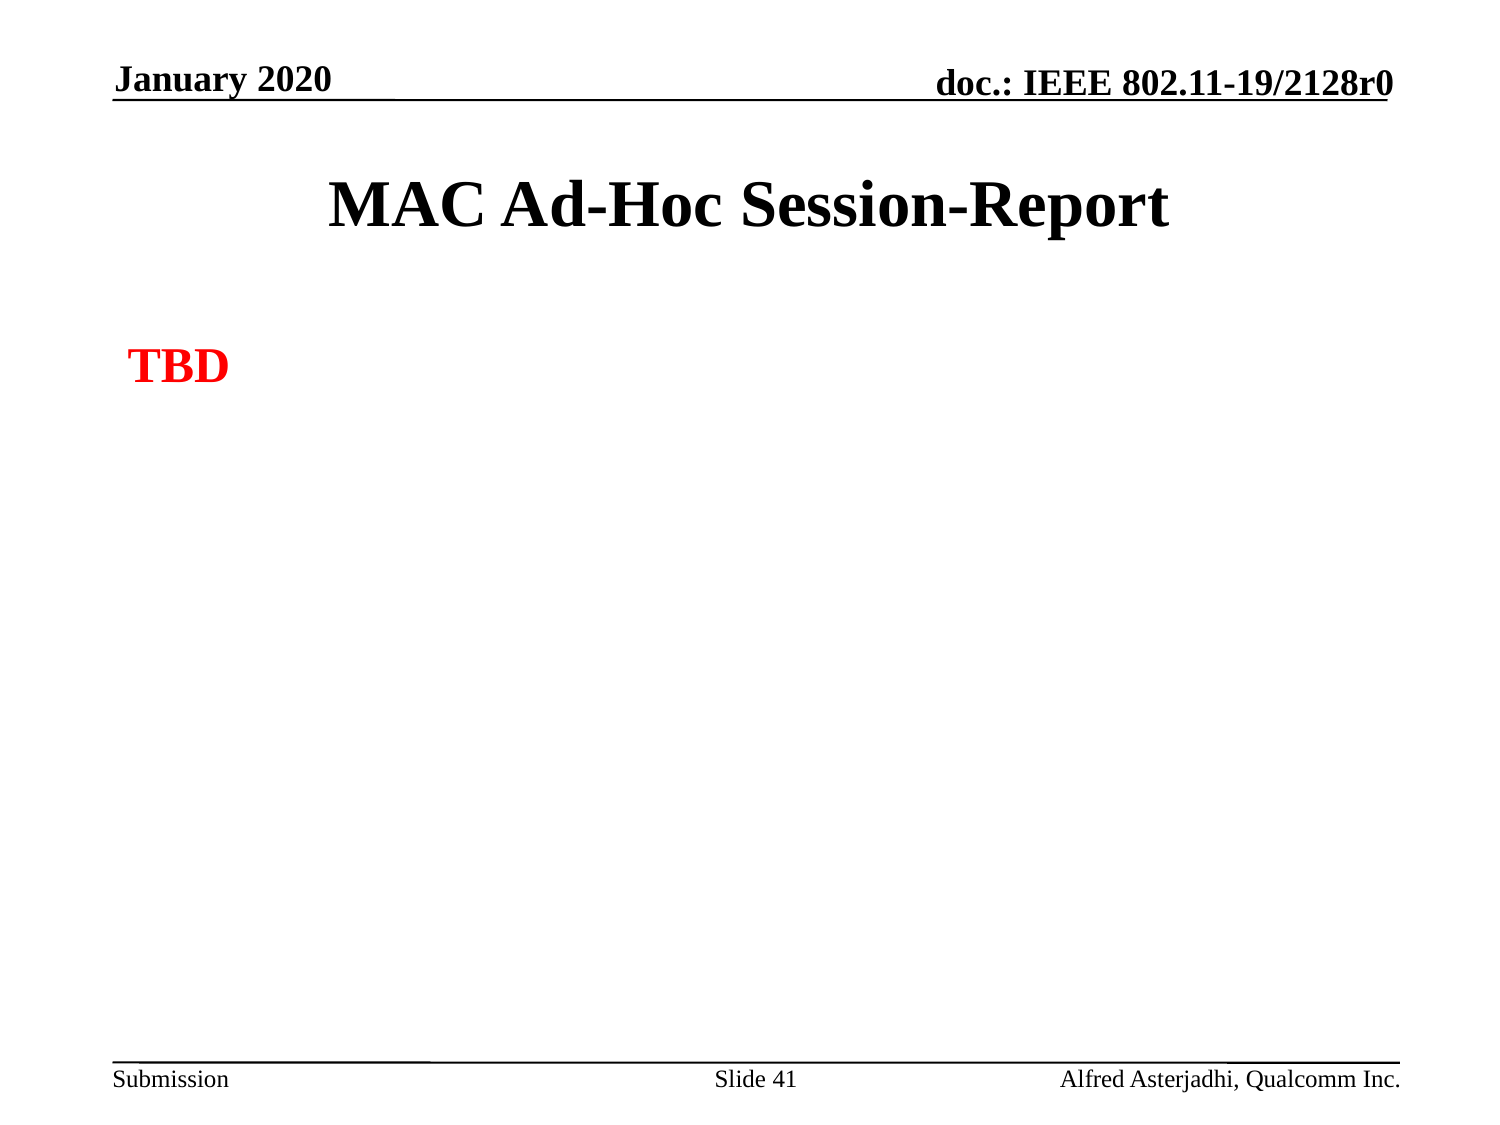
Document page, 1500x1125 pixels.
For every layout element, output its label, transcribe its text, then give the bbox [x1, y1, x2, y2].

list TBD [112, 324, 1388, 1000]
title MAC Ad-Hoc Session-Report [112, 112, 1388, 288]
footer Alfred Asterjadhi, Qualcomm Inc. [878, 1061, 1402, 1093]
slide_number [114, 54, 493, 100]
slide_number Slide 41 [712, 1061, 800, 1123]
